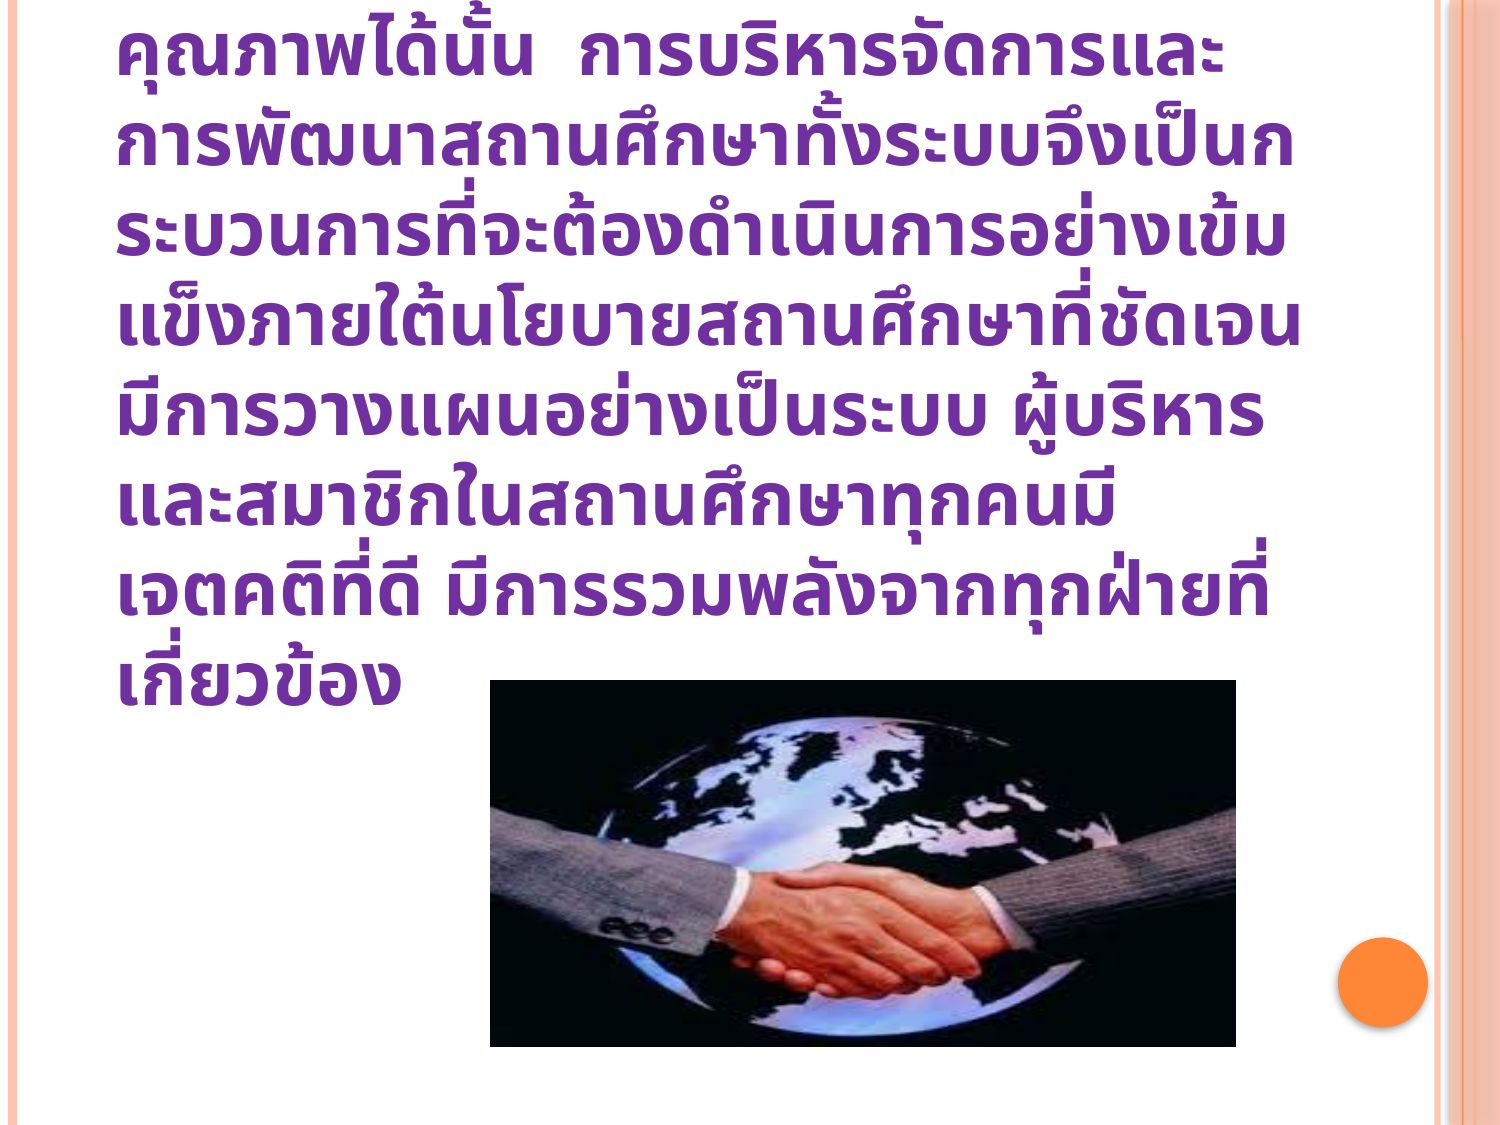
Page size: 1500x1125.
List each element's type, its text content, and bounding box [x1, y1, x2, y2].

title การพัฒนาสถานศึกษาให้เป็นสถานศึกษาที่จัดการ เรียนรวมอย่างมีคุณภาพได้นั้น การบริหารจัดการและ การพัฒนาสถานศึกษาทั้งระบบจึงเป็นกระบวนการที่จะต้องดำเนินการอย่างเข้มแข็งภายใต้นโยบายสถานศึกษาที่ชัดเจน มีการวางแผนอย่างเป็นระบบ ผู้บริหารและสมาชิกในสถานศึกษาทุกคนมีเจตคติที่ดี มีการรวมพลังจากทุกฝ่ายที่เกี่ยวข้อง [100, 174, 1326, 728]
picture [489, 680, 1236, 1048]
